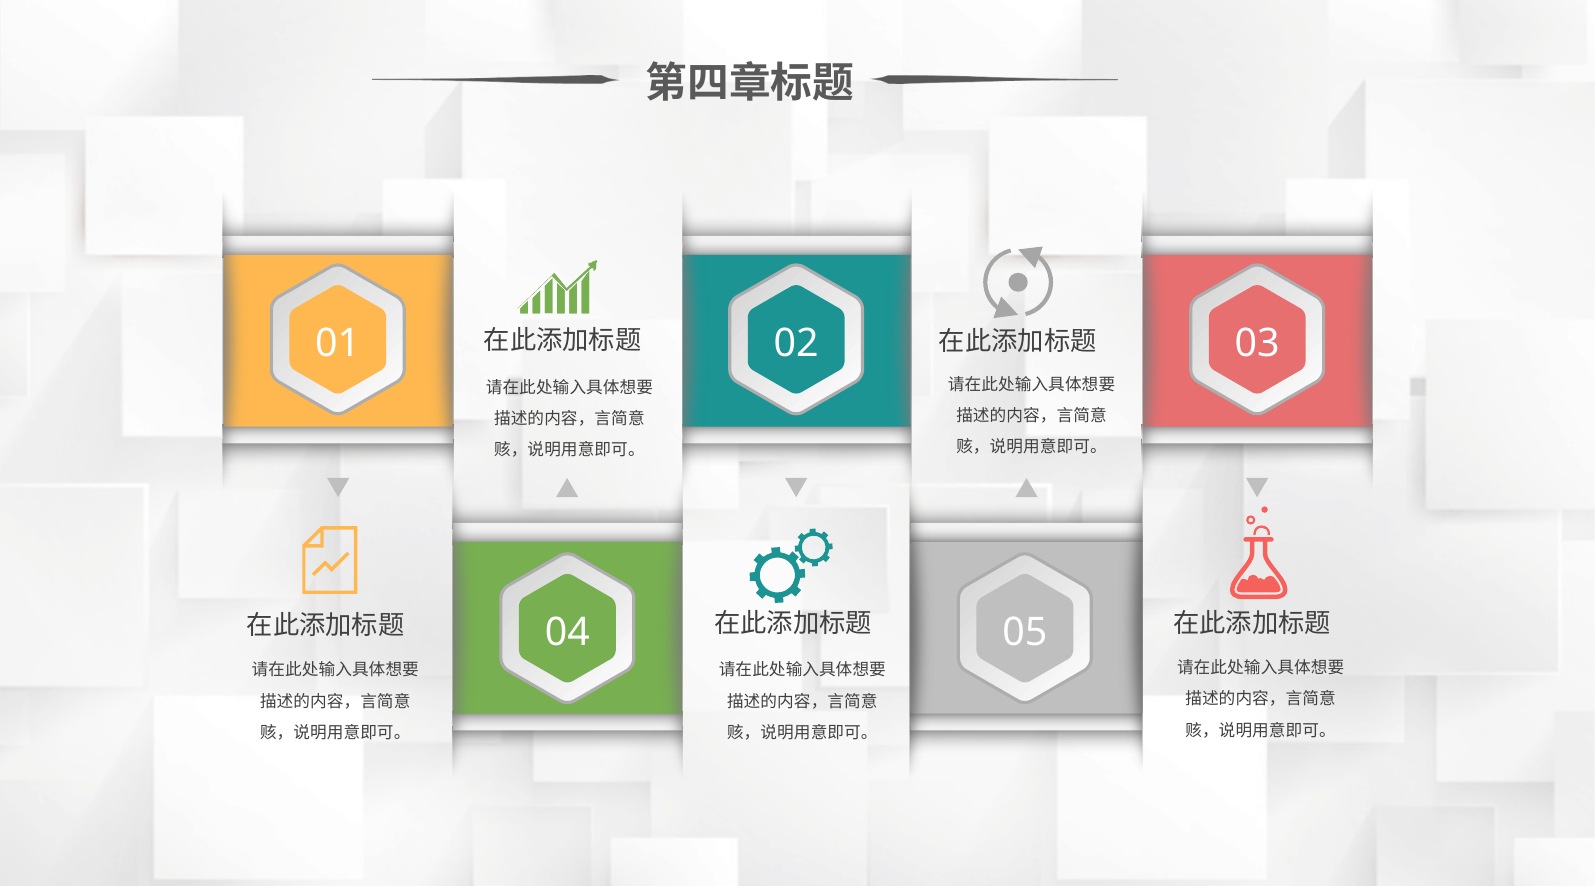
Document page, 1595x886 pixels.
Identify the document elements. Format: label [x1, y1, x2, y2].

text_box [910, 502, 1144, 612]
text_box [1190, 264, 1324, 415]
text_box [452, 652, 683, 754]
picture [0, 0, 1595, 886]
text_box [910, 645, 1144, 754]
text_box [681, 215, 912, 324]
text_box [681, 363, 912, 467]
text_box [452, 502, 683, 611]
text_box [500, 553, 634, 704]
text_box [271, 264, 405, 415]
text_box [958, 553, 1092, 704]
text_box [222, 215, 454, 324]
text_box [222, 363, 454, 467]
text_box [1141, 363, 1373, 467]
text_box [517, 260, 599, 314]
text_box [1141, 215, 1373, 324]
text_box [729, 264, 863, 415]
